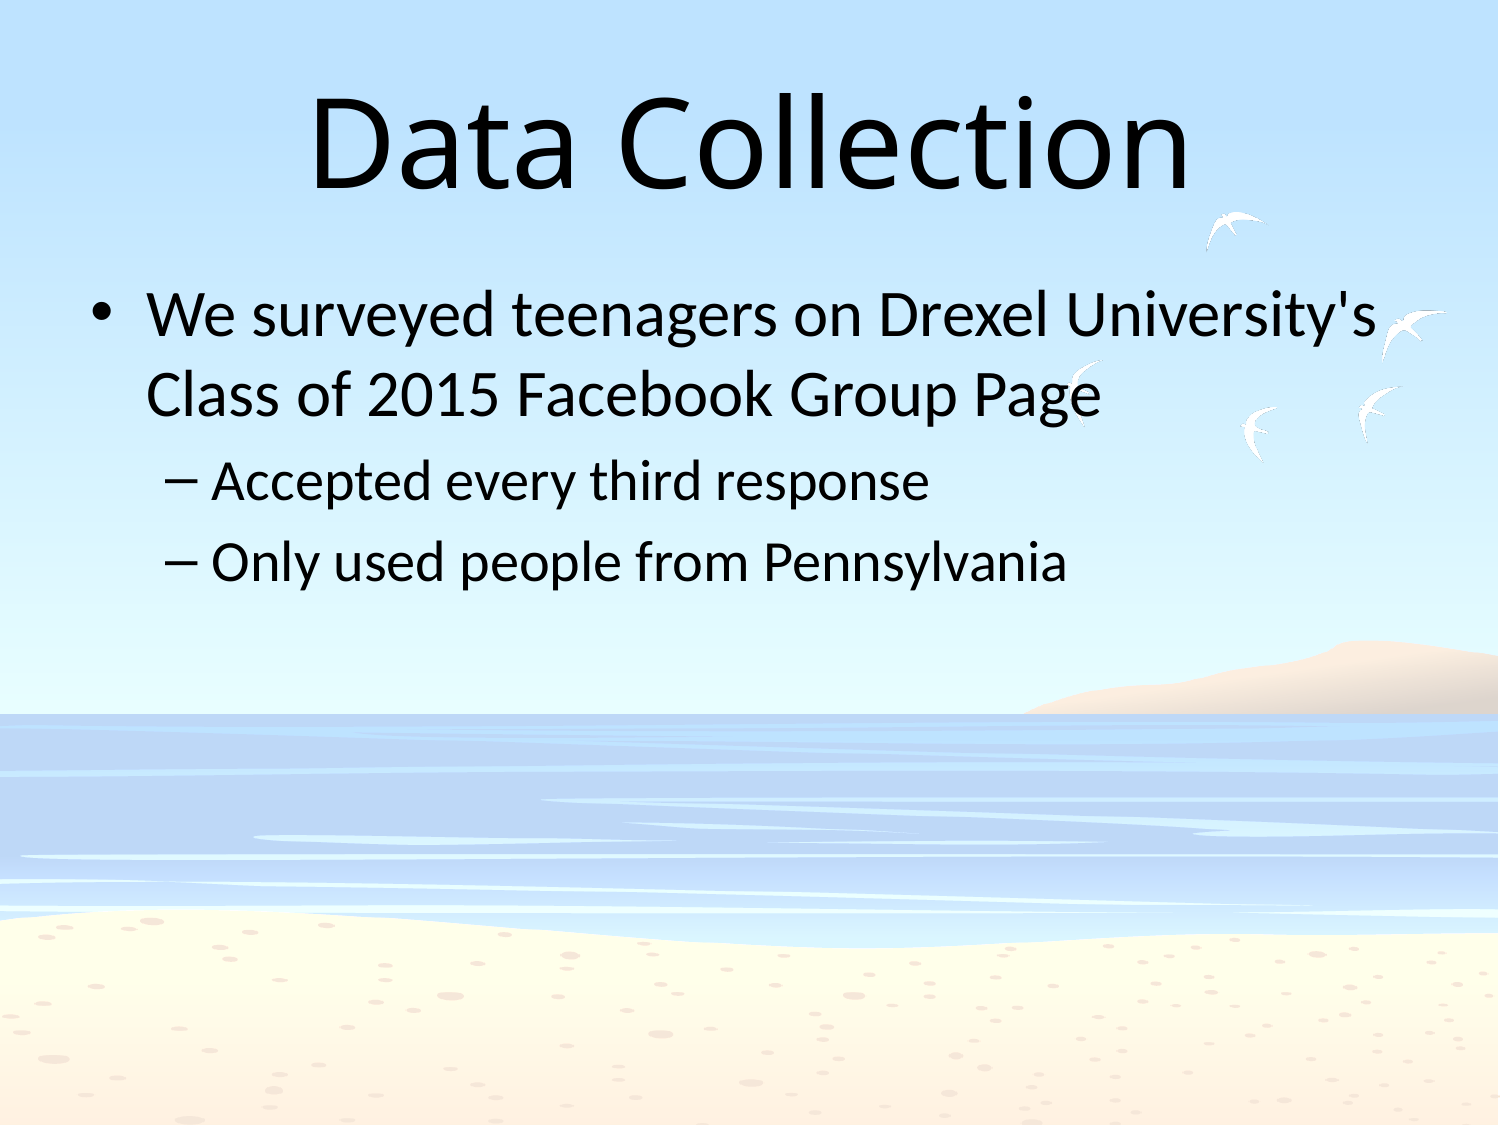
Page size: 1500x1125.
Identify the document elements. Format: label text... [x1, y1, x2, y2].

list We surveyed teenagers on Drexel University's Class of 2015 Facebook Group Page Accepted every third response Only used people from Pennsylvania [75, 262, 1425, 1005]
picture [1066, 212, 1447, 463]
title Data Collection [75, 45, 1425, 233]
